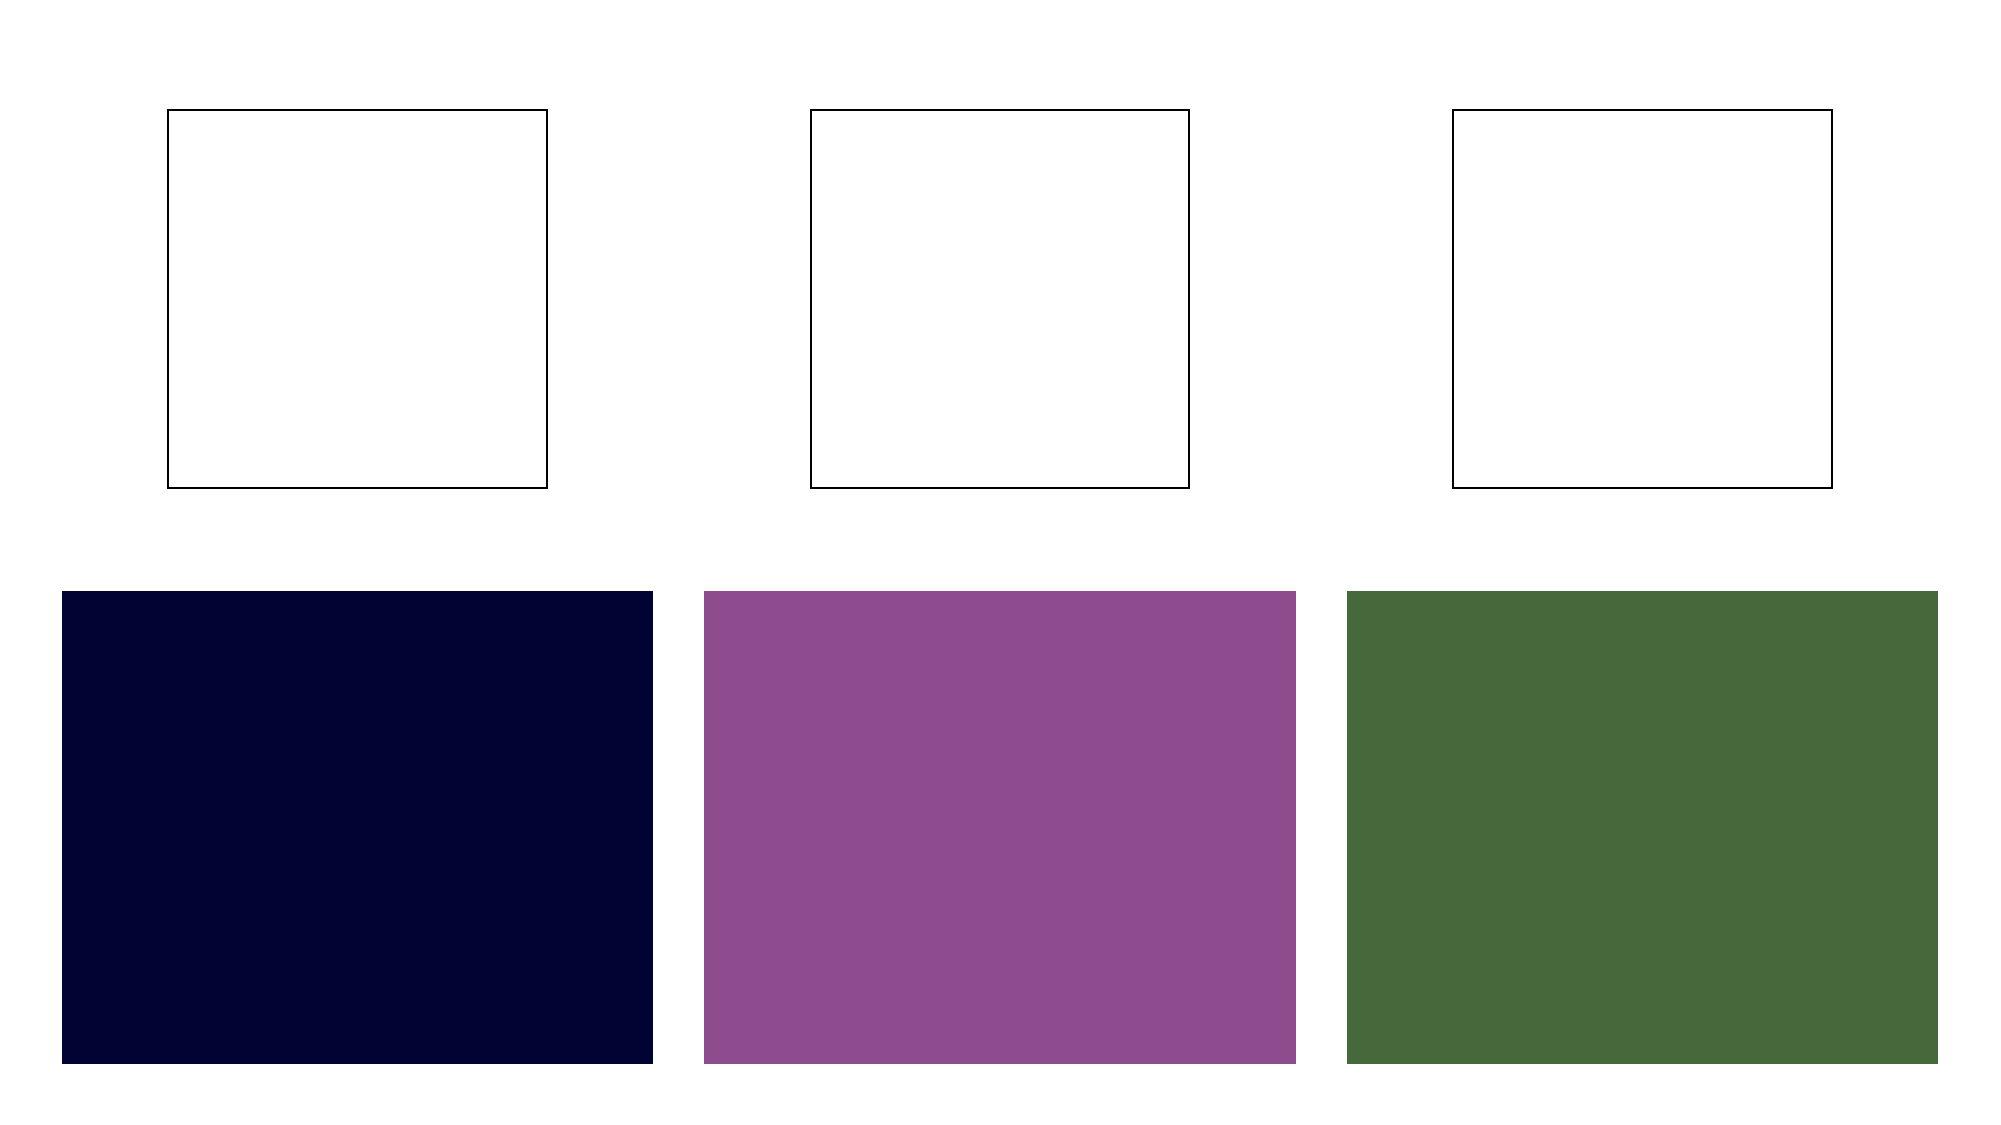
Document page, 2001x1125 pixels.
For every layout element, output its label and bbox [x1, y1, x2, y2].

picture [704, 591, 1296, 1064]
picture [62, 591, 653, 1064]
text_box [1452, 109, 1833, 489]
text_box [810, 109, 1190, 489]
picture [1346, 591, 1938, 1064]
text_box [167, 109, 548, 489]
